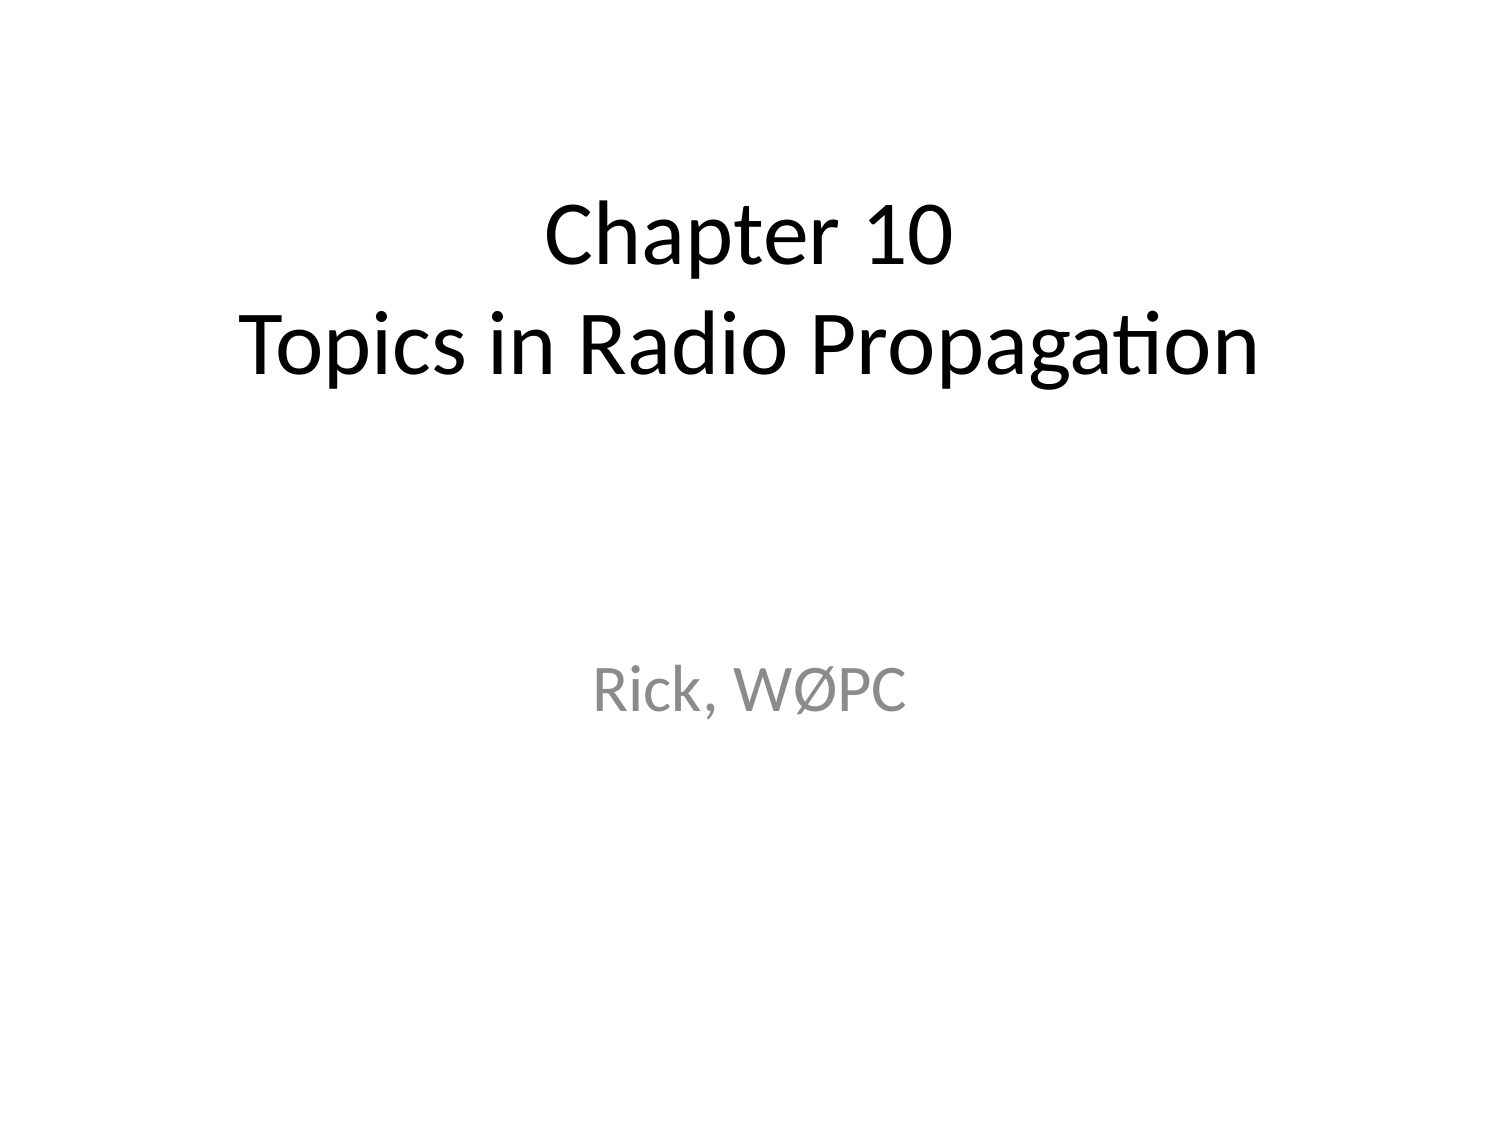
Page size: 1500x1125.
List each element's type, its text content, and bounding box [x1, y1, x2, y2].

title Chapter 10 Topics in Radio Propagation [112, 162, 1388, 404]
subtitle Rick, WØPC [225, 637, 1275, 925]
